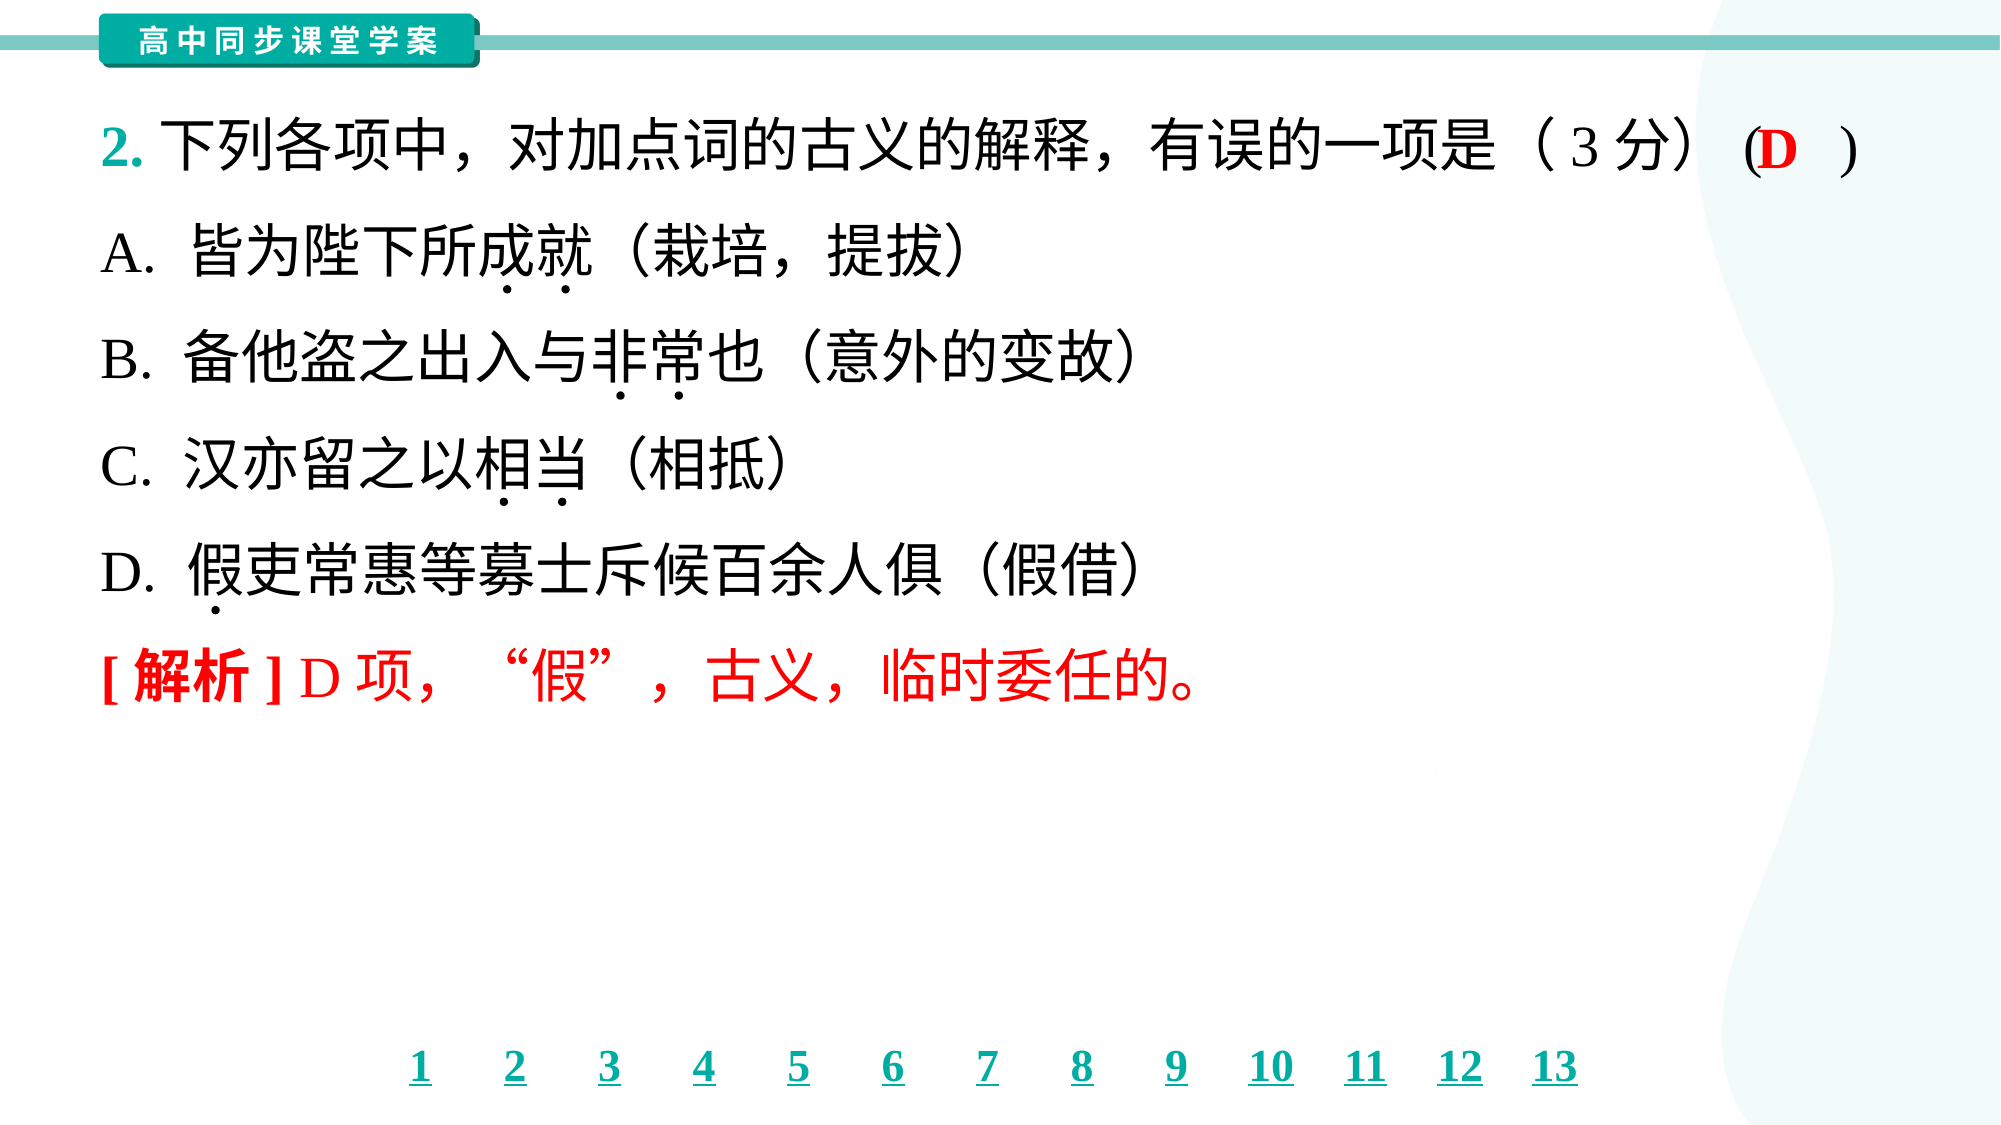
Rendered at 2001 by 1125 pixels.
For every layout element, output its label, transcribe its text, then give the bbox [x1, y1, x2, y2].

text_box [解析] D项，“假”，古义，临时委任的。 [100, 607, 1899, 710]
picture [0, 0, 2000, 1125]
text_box 2.下列各项中，对加点词的古义的解释，有误的一项是（3分）( ) [100, 76, 1735, 177]
text_box 2.下列各项中，对加点词的古义的解释，有误的一项是（3分）( ) [1821, 76, 1899, 177]
text_box [499, 497, 509, 507]
text_box [674, 391, 684, 400]
text_box [503, 285, 512, 294]
text_box [557, 497, 567, 507]
text_box D [1735, 76, 1821, 177]
text_box [211, 605, 220, 615]
text_box A. 皆为陛下所成就（栽培，提拔） B. 备他盗之出入与非常也（意外的变故） C. 汉亦留之以相当（相抵） D. 假吏常惠等募士斥候百余人俱（假借） [100, 177, 1899, 603]
text_box [561, 285, 570, 294]
text_box [616, 391, 625, 400]
